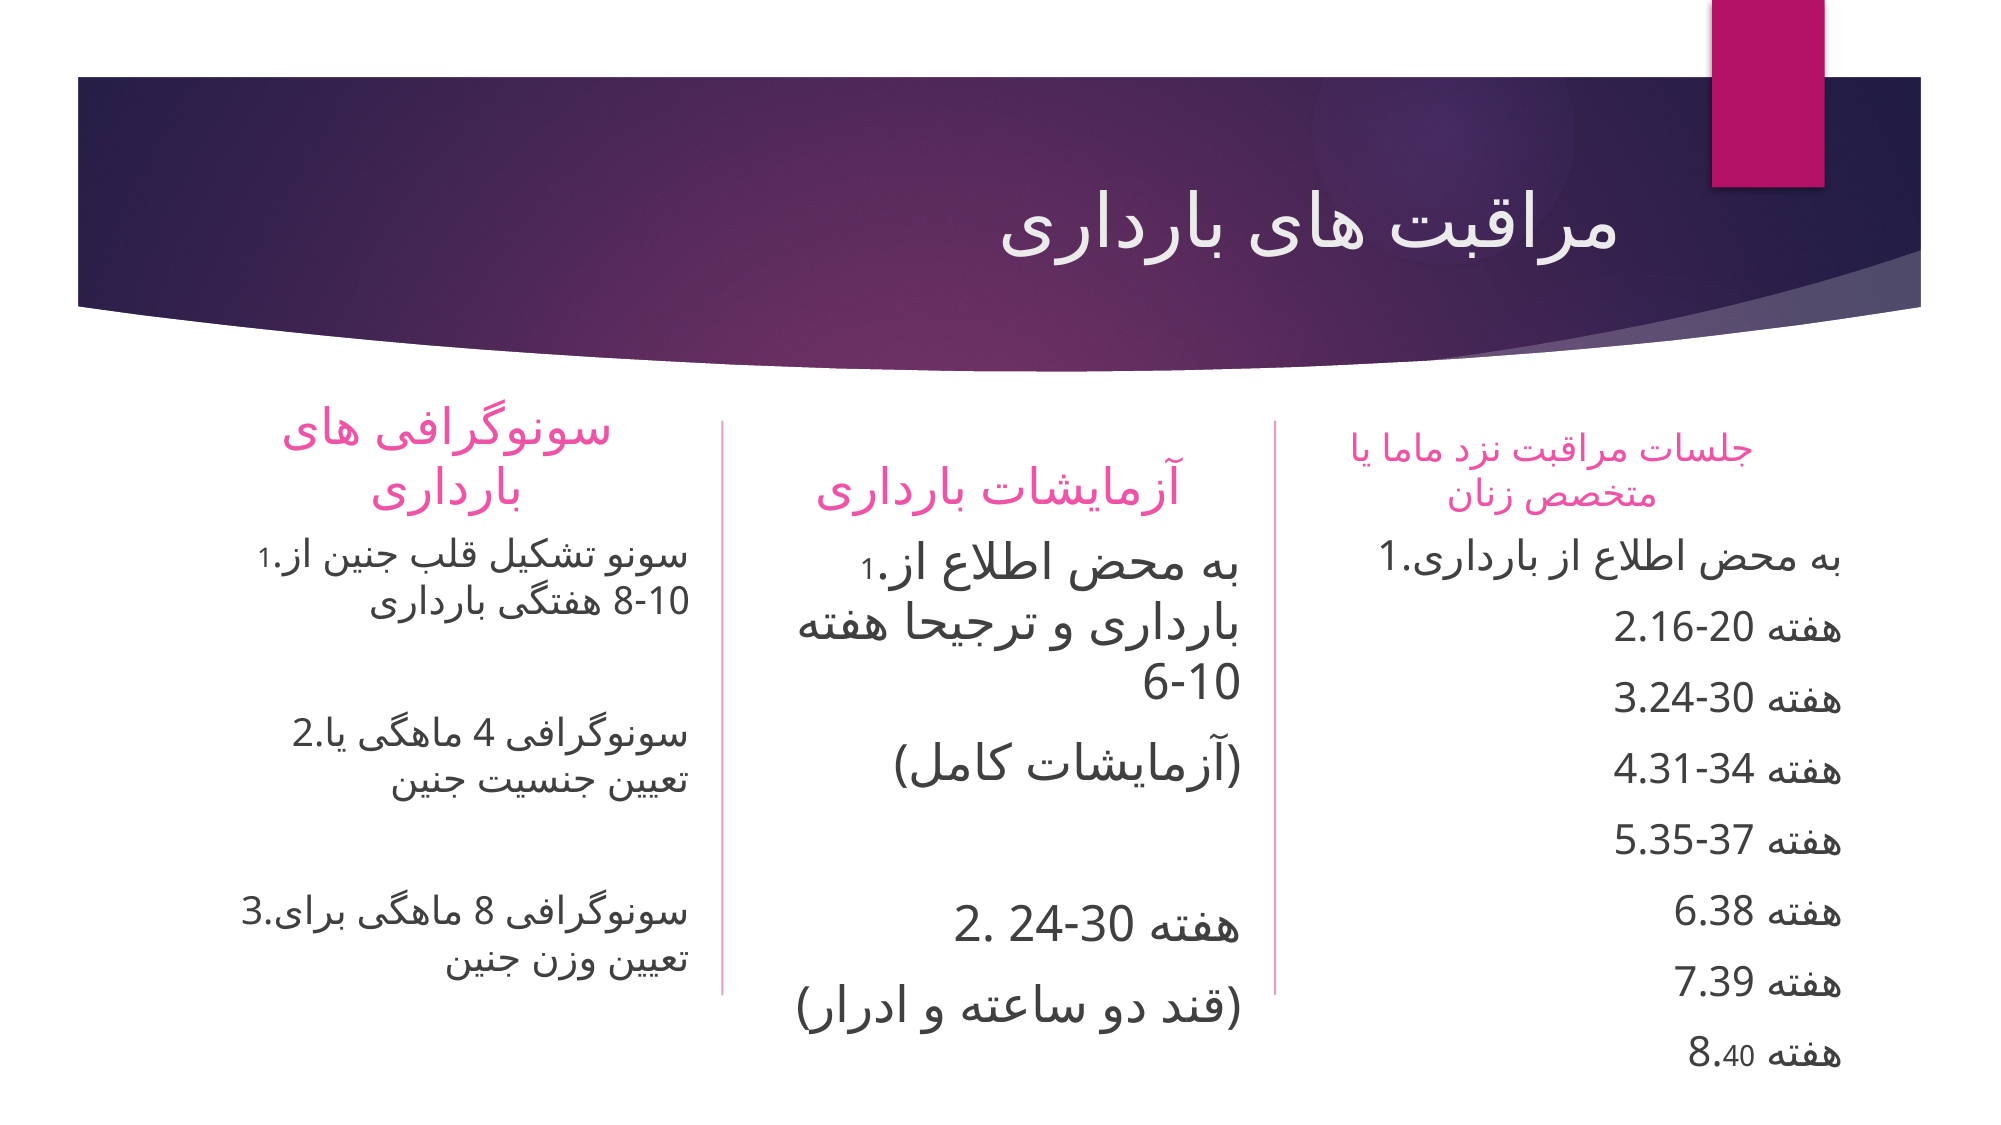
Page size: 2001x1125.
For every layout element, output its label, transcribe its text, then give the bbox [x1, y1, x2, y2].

list آزمایشات بارداری [740, 427, 1257, 521]
list جلسات مراقبت نزد ماما یا متخصص زنان [1293, 427, 1811, 522]
list 1.به محض اطلاع از بارداری و ترجیحا هفته 10-6 (آزمایشات کامل) 2. هفته 30-24 (قند دو ساعته و ادرار) [740, 521, 1257, 989]
title مراقبت های بارداری [189, 159, 1638, 276]
list سونوگرافی های بارداری [189, 427, 705, 521]
list 1.سونو تشکیل قلب جنین از 10-8 هفتگی بارداری 2.سونوگرافی 4 ماهگی یا تعیین جنسیت جنین 3.سونوگرافی 8 ماهگی برای تعیین وزن جنین [189, 521, 705, 989]
list 1.به محض اطلاع از بارداری 2.هفته 20-16 3.هفته 30-24 4.هفته 34-31 5.هفته 37-35 6.هفته 38 7.هفته 39 8.هفته 40 [1294, 521, 1859, 1102]
